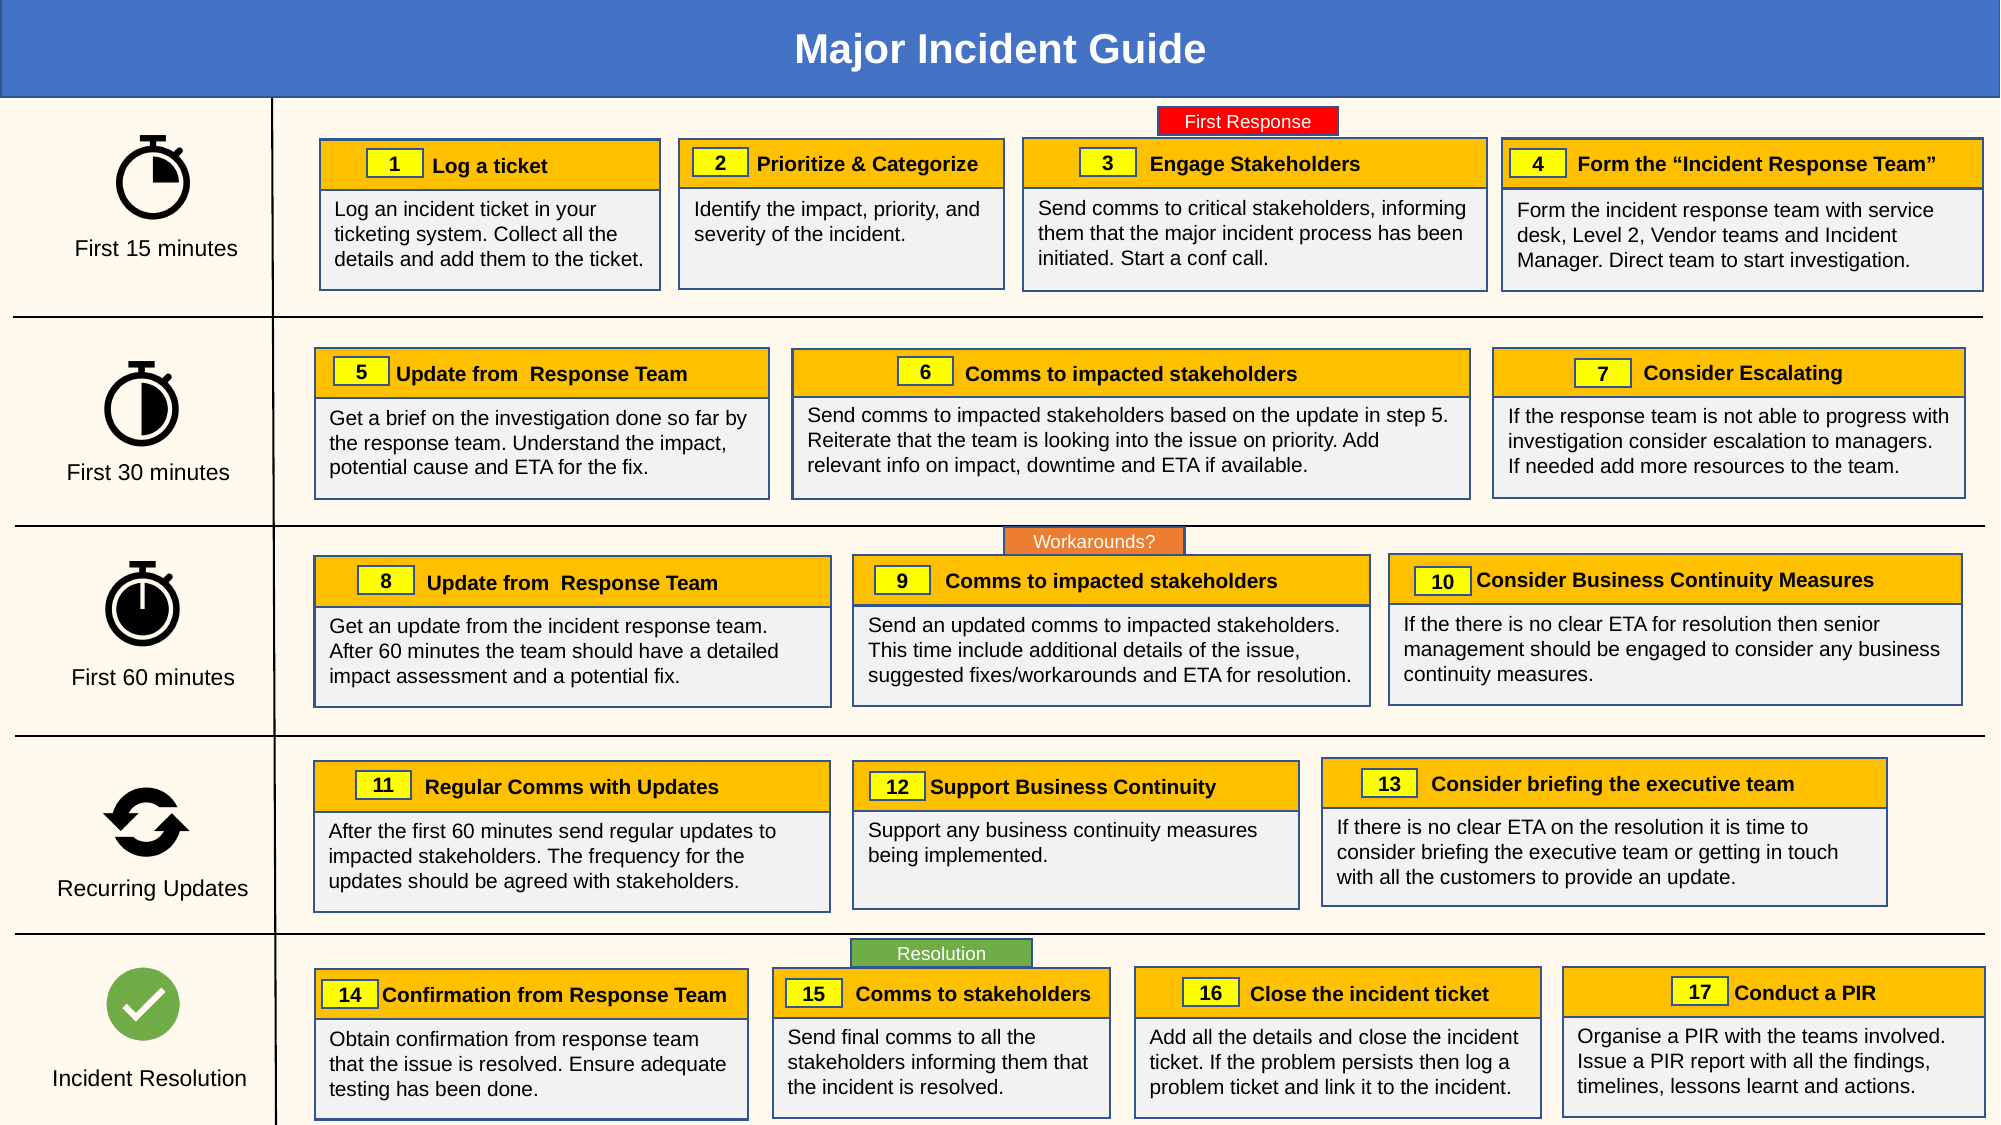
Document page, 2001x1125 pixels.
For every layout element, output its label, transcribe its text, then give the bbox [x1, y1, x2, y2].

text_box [1322, 758, 1887, 907]
text_box First Response [1157, 106, 1339, 136]
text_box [853, 761, 1299, 910]
text_box First 15 minutes [59, 225, 254, 269]
text_box First 60 minutes [56, 654, 251, 698]
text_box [314, 968, 749, 1120]
text_box Incident Resolution [37, 1056, 263, 1099]
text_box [1493, 347, 1965, 498]
picture [89, 351, 194, 456]
picture [90, 551, 195, 656]
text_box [772, 967, 1111, 1119]
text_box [314, 347, 770, 499]
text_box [853, 555, 1370, 706]
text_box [792, 348, 1470, 499]
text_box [1502, 138, 1984, 292]
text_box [1388, 554, 1962, 705]
text_box Major Incident Guide [0, 0, 2000, 98]
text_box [272, 92, 277, 1125]
text_box Resolution [850, 938, 1033, 967]
text_box Recurring Updates [42, 866, 264, 909]
picture [101, 125, 205, 229]
picture [101, 777, 191, 867]
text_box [1134, 967, 1542, 1119]
text_box Workarounds? [1003, 527, 1186, 555]
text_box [679, 138, 1005, 290]
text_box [1562, 966, 1985, 1118]
text_box First 30 minutes [51, 450, 246, 493]
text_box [313, 761, 831, 912]
picture [97, 958, 189, 1050]
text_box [1023, 137, 1488, 292]
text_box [319, 139, 661, 290]
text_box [314, 556, 831, 707]
